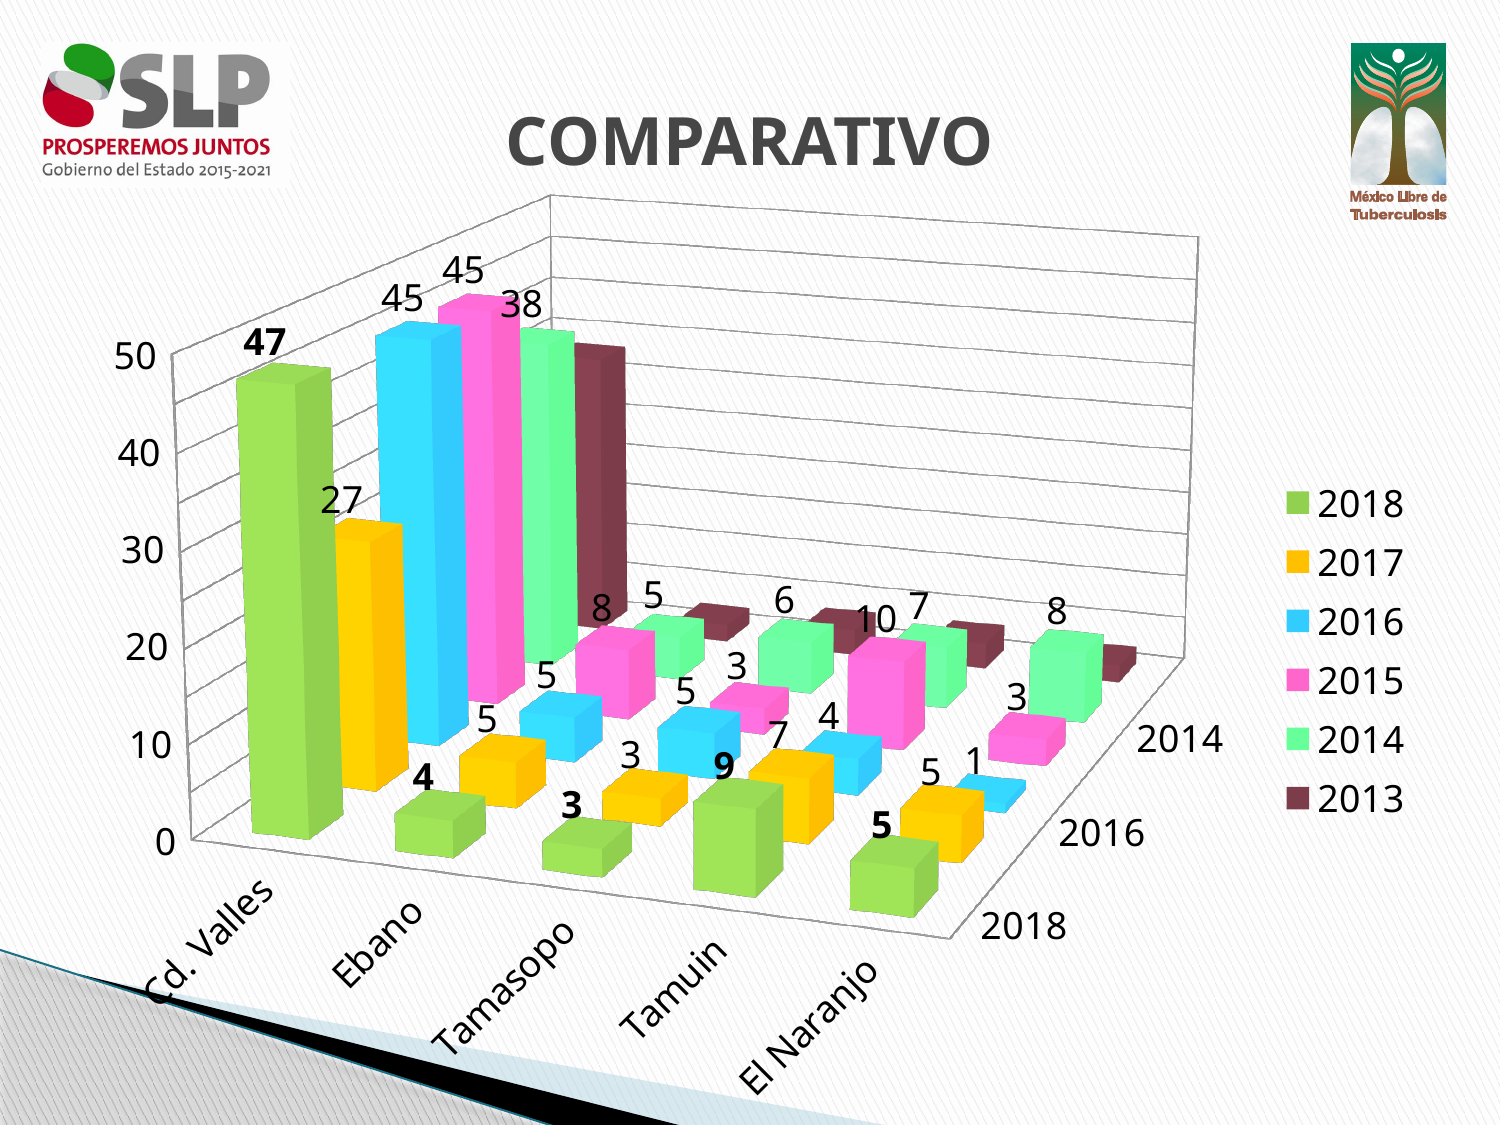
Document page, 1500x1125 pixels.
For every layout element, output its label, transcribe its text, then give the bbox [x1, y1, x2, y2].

picture [1349, 42, 1448, 221]
title COMPARATIVO [293, 45, 1346, 174]
chart [58, 175, 1430, 1125]
picture [40, 42, 290, 188]
